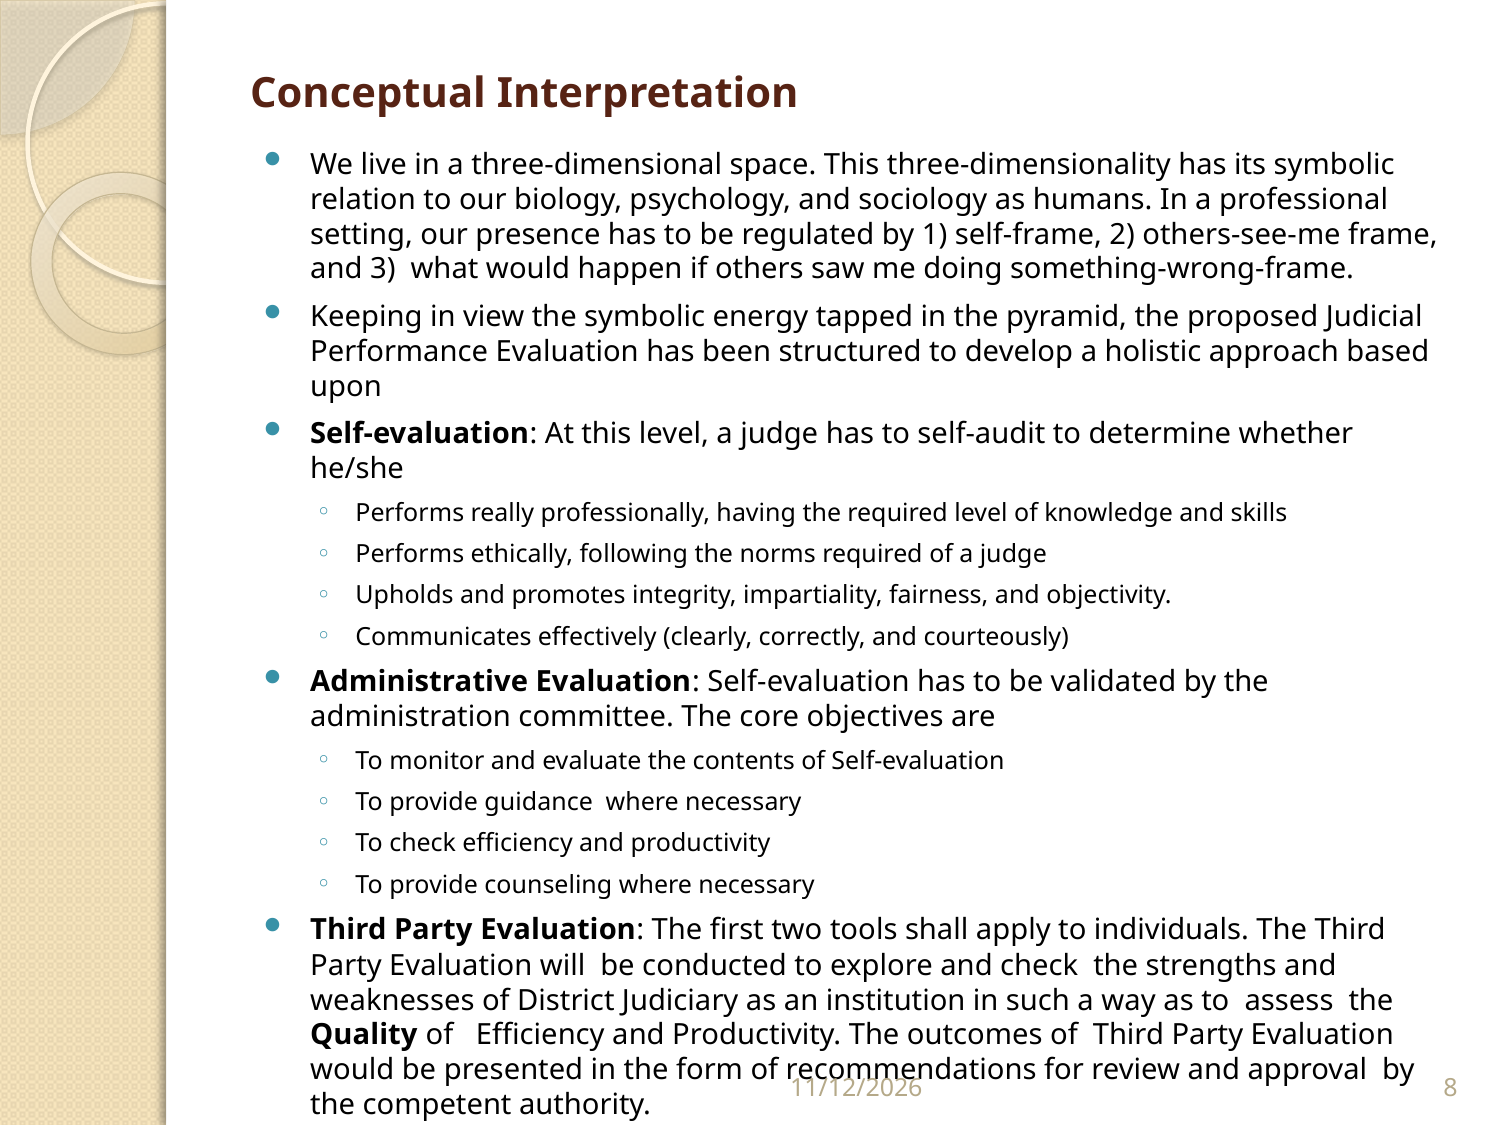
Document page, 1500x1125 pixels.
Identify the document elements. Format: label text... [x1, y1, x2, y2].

title Conceptual Interpretation [235, 45, 1466, 137]
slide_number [587, 1034, 938, 1113]
slide_number 8 [1413, 1034, 1488, 1113]
list We live in a three-dimensional space. This three-dimensionality has its symbolic relation to our biology, psychology, and sociology as humans. In a professional setting, our presence has to be regulated by 1) self-frame, 2) others-see-me frame, and 3) what would happen if others saw me doing something-wrong-frame. Keeping in view the symbolic energy tapped in the pyramid, the proposed Judicial Performance Evaluation has been structured to develop a holistic approach based upon Self-evaluation: At this level, a judge has to self-audit to determine whether he/she Performs really professionally, having the required level of knowledge and skills Performs ethically, following the norms required of a judge Upholds and promotes integrity, impartiality, fairness, and objectivity. Communicates effectively (clearly, correctly, and courteously) Administrative Evaluation: Self-evaluation has to be validated by the administration committee. The core objectives are To monitor and evaluate the contents of Self-evaluation To provide guidance where necessary To check efficiency and productivity To provide counseling where necessary Third Party Evaluation: The first two tools shall apply to individuals. The Third Party Evaluation will be conducted to explore and check the strengths and weaknesses of District Judiciary as an institution in such a way as to assess the Quality of Efficiency and Productivity. The outcomes of Third Party Evaluation would be presented in the form of recommendations for review and approval by the competent authority. [235, 137, 1466, 1026]
